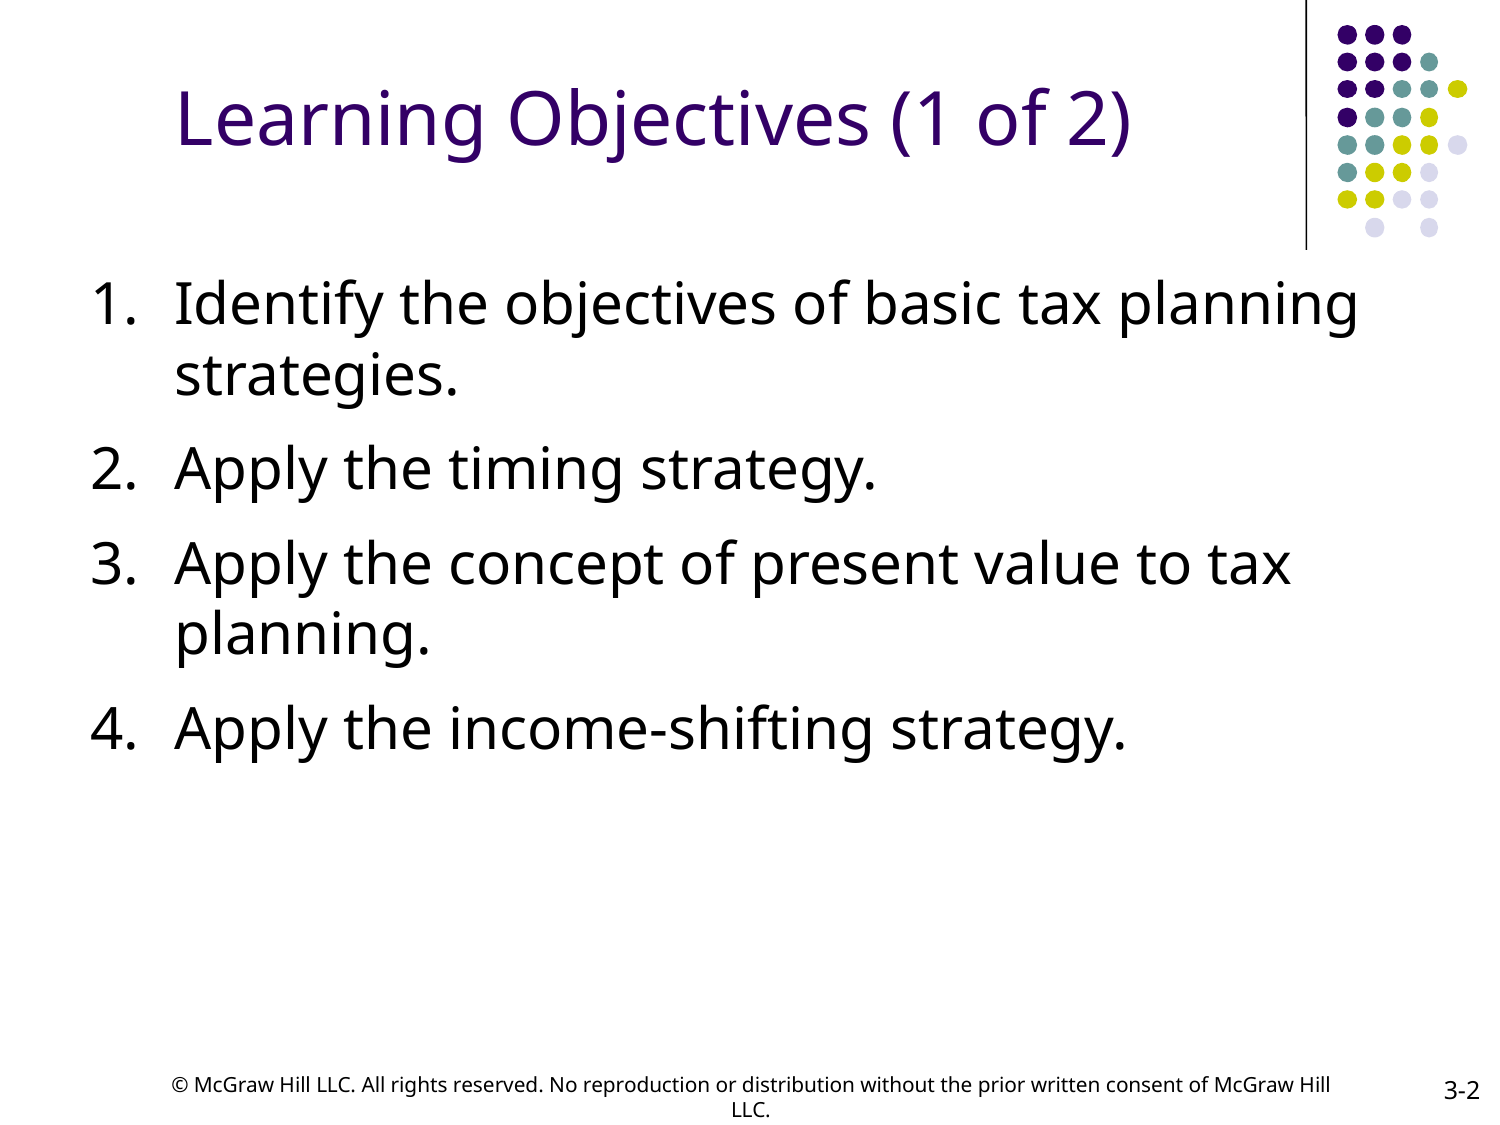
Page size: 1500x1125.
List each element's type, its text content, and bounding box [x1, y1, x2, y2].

title Learning Objectives (1 of 2) [32, 8, 1275, 234]
slide_number 3-2 [1345, 1061, 1496, 1122]
list Identify the objectives of basic tax planning strategies. Apply the timing strategy. Apply the concept of present value to tax planning. Apply the income-shifting strategy. [75, 259, 1425, 1062]
